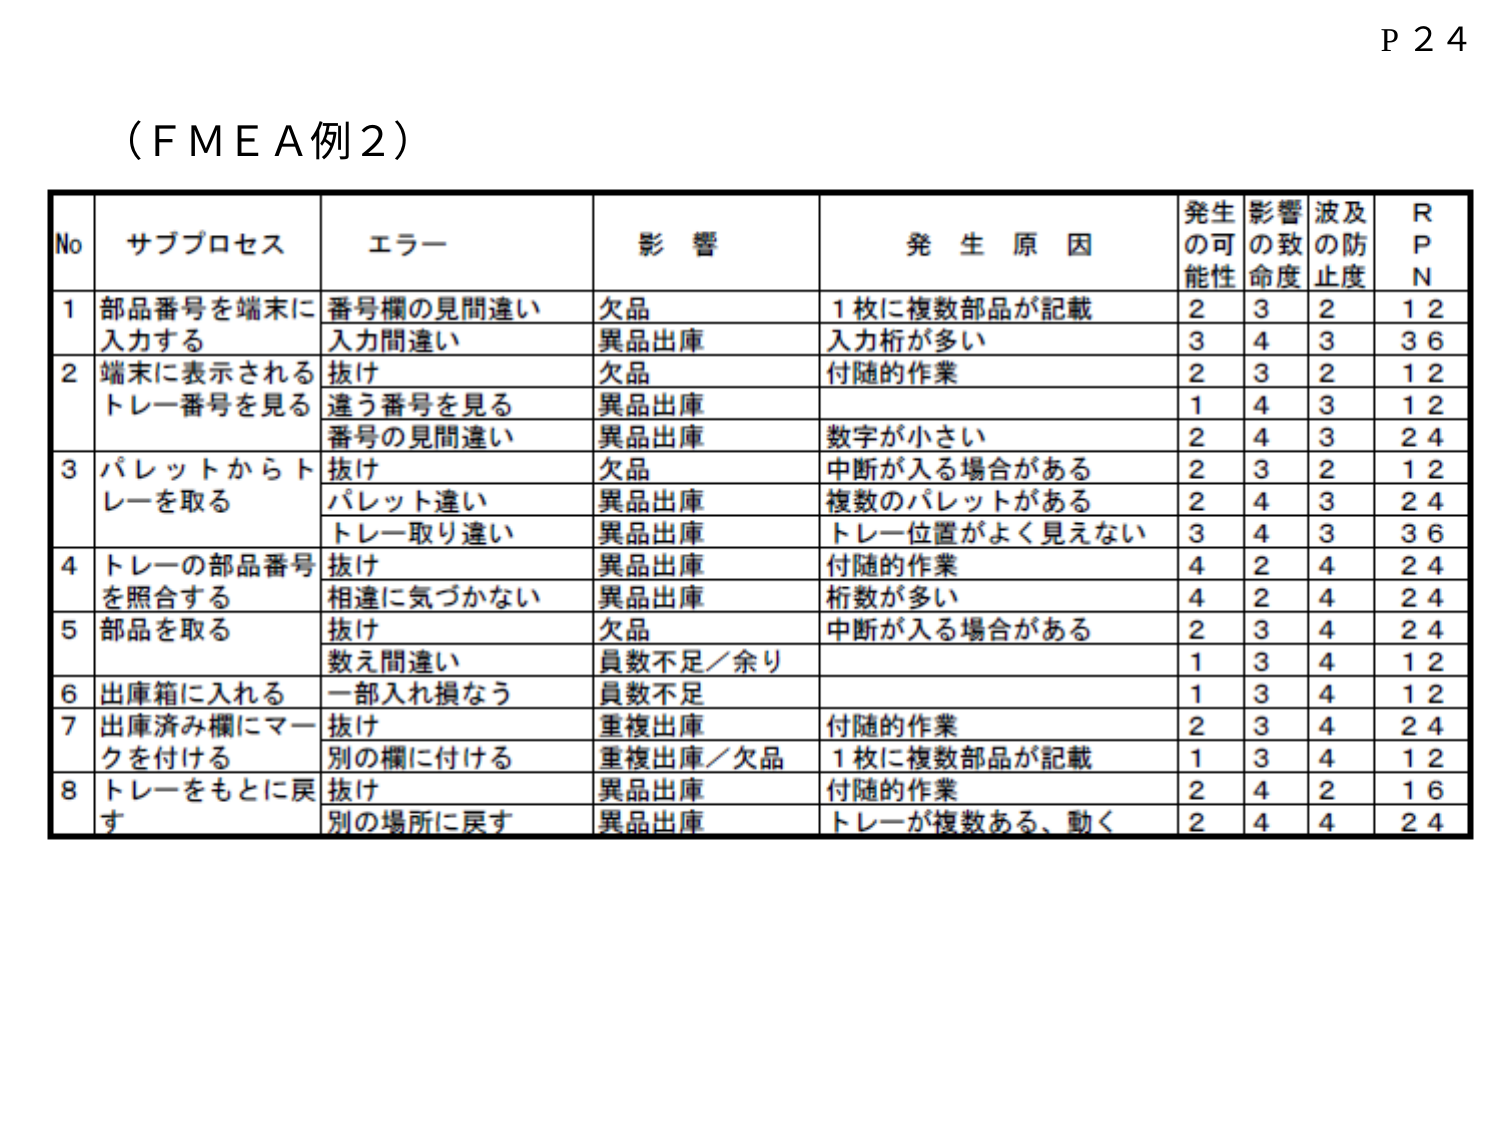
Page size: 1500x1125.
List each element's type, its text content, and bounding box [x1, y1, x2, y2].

text_box （ＦＭＥＡ例２） [86, 107, 451, 172]
text_box P２４ [1365, 10, 1500, 66]
picture [38, 172, 1484, 862]
